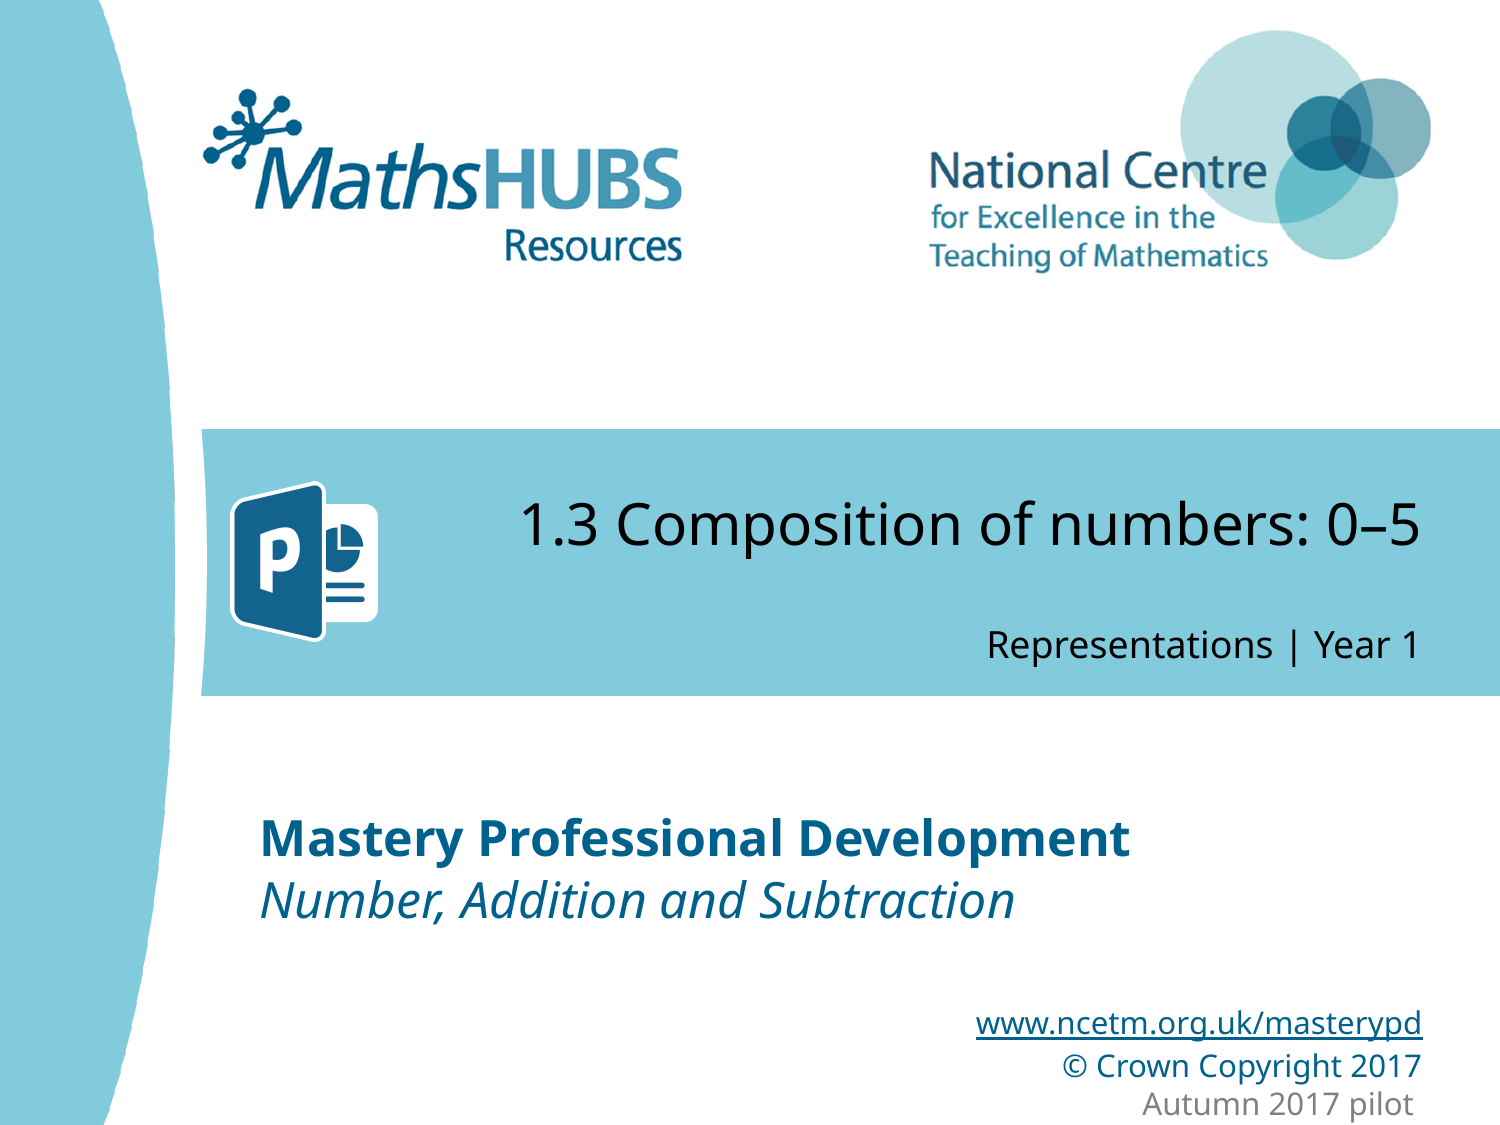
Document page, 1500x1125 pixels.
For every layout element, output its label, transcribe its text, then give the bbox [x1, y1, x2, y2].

subtitle Representations | Year 1 [407, 614, 1438, 673]
title 1.3 Composition of numbers: 0–5 [407, 459, 1438, 585]
picture [200, 85, 688, 274]
list Number, Addition and Subtraction [244, 860, 1161, 945]
picture [927, 29, 1431, 274]
picture [178, 429, 1500, 696]
picture [0, 0, 175, 1125]
